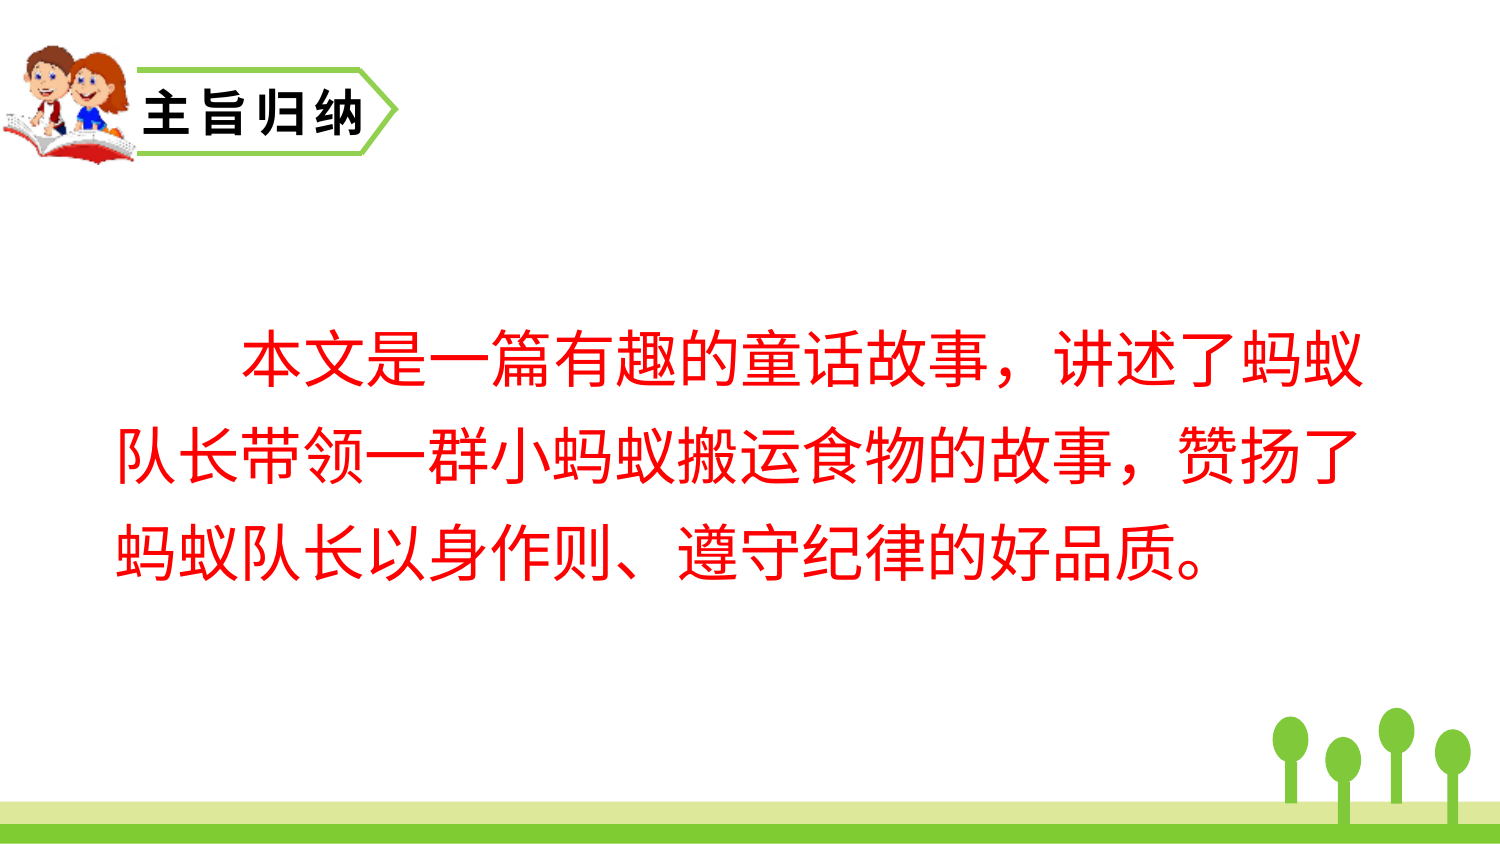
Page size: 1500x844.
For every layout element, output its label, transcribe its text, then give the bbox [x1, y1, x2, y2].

picture [0, 0, 1500, 801]
text_box 本文是一篇有趣的童话故事，讲述了蚂蚁队长带领一群小蚂蚁搬运食物的故事，赞扬了蚂蚁队长以身作则、遵守纪律的好品质。 [103, 291, 1411, 595]
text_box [2, 43, 403, 165]
